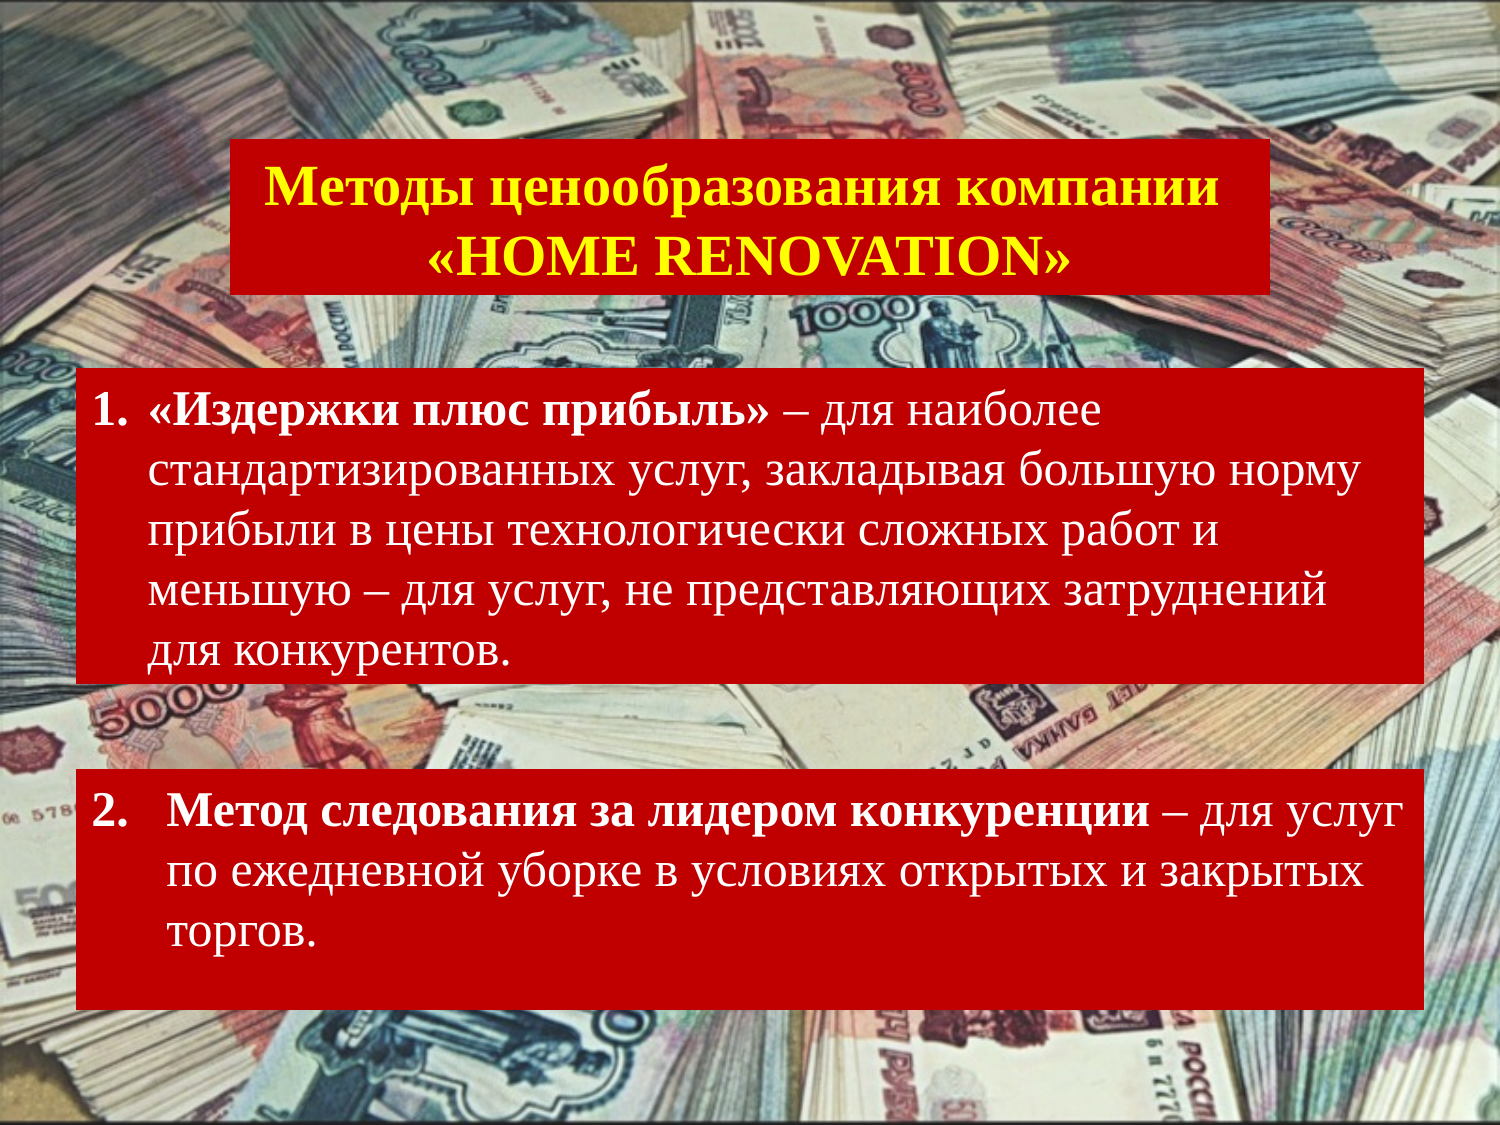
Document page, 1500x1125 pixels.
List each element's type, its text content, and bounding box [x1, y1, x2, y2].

text_box «Издержки плюс прибыль» – для наиболее стандартизиро­ванных услуг, закладывая большую норму прибыли в цены тех­нологически сложных работ и меньшую – для услуг, не представ­ляющих затруднений для конкурентов. [76, 368, 1424, 684]
text_box Методы ценообразования компании «HOME RENOVATION» [230, 139, 1270, 295]
text_box Метод следования за лидером конкуренции – для услуг по ежедневной уборке в условиях открытых и закрытых торгов. [76, 769, 1424, 1010]
